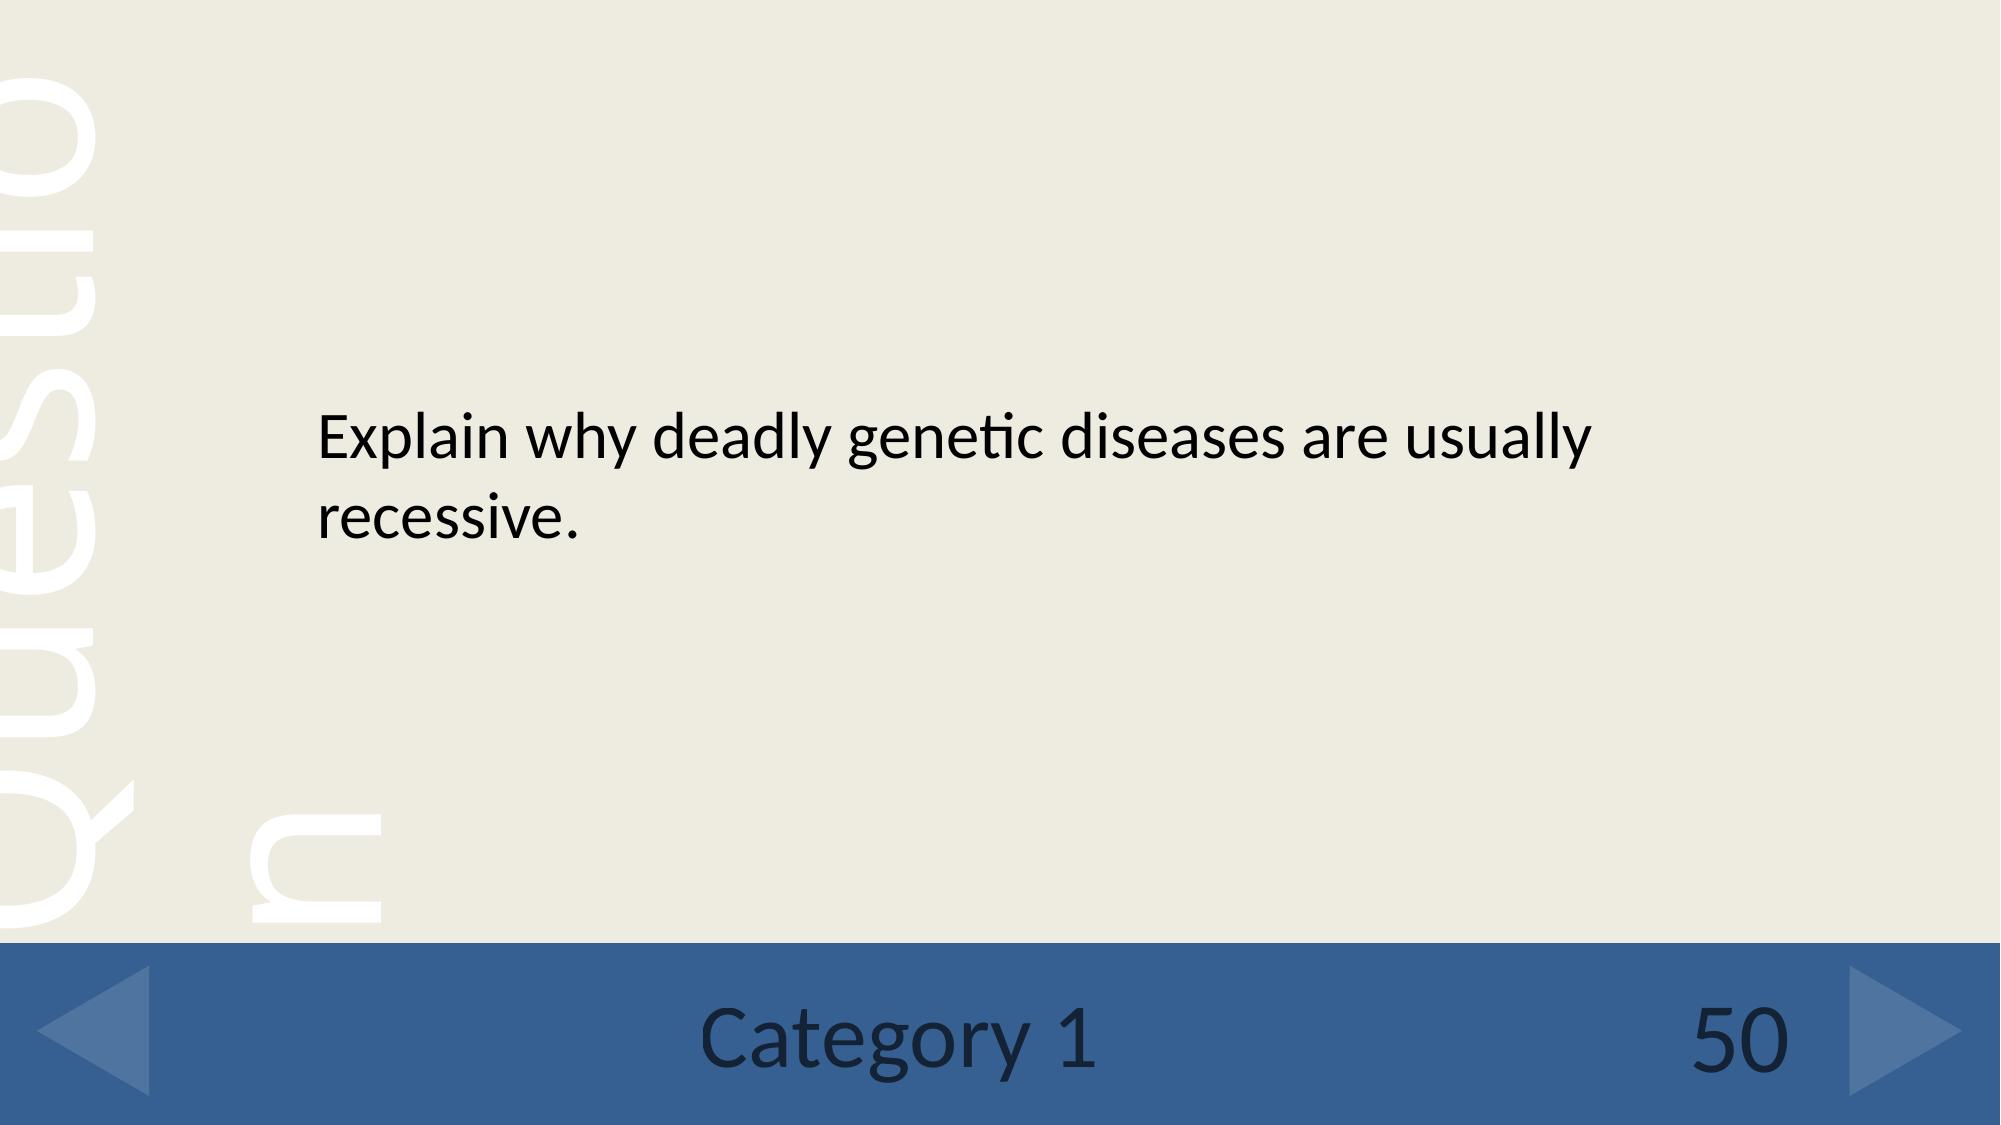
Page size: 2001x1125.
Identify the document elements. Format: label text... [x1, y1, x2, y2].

title Category 1 [0, 937, 1800, 1125]
list 50 [1800, 967, 1806, 1097]
list Explain why deadly genetic diseases are usually recessive. [302, 307, 1760, 636]
